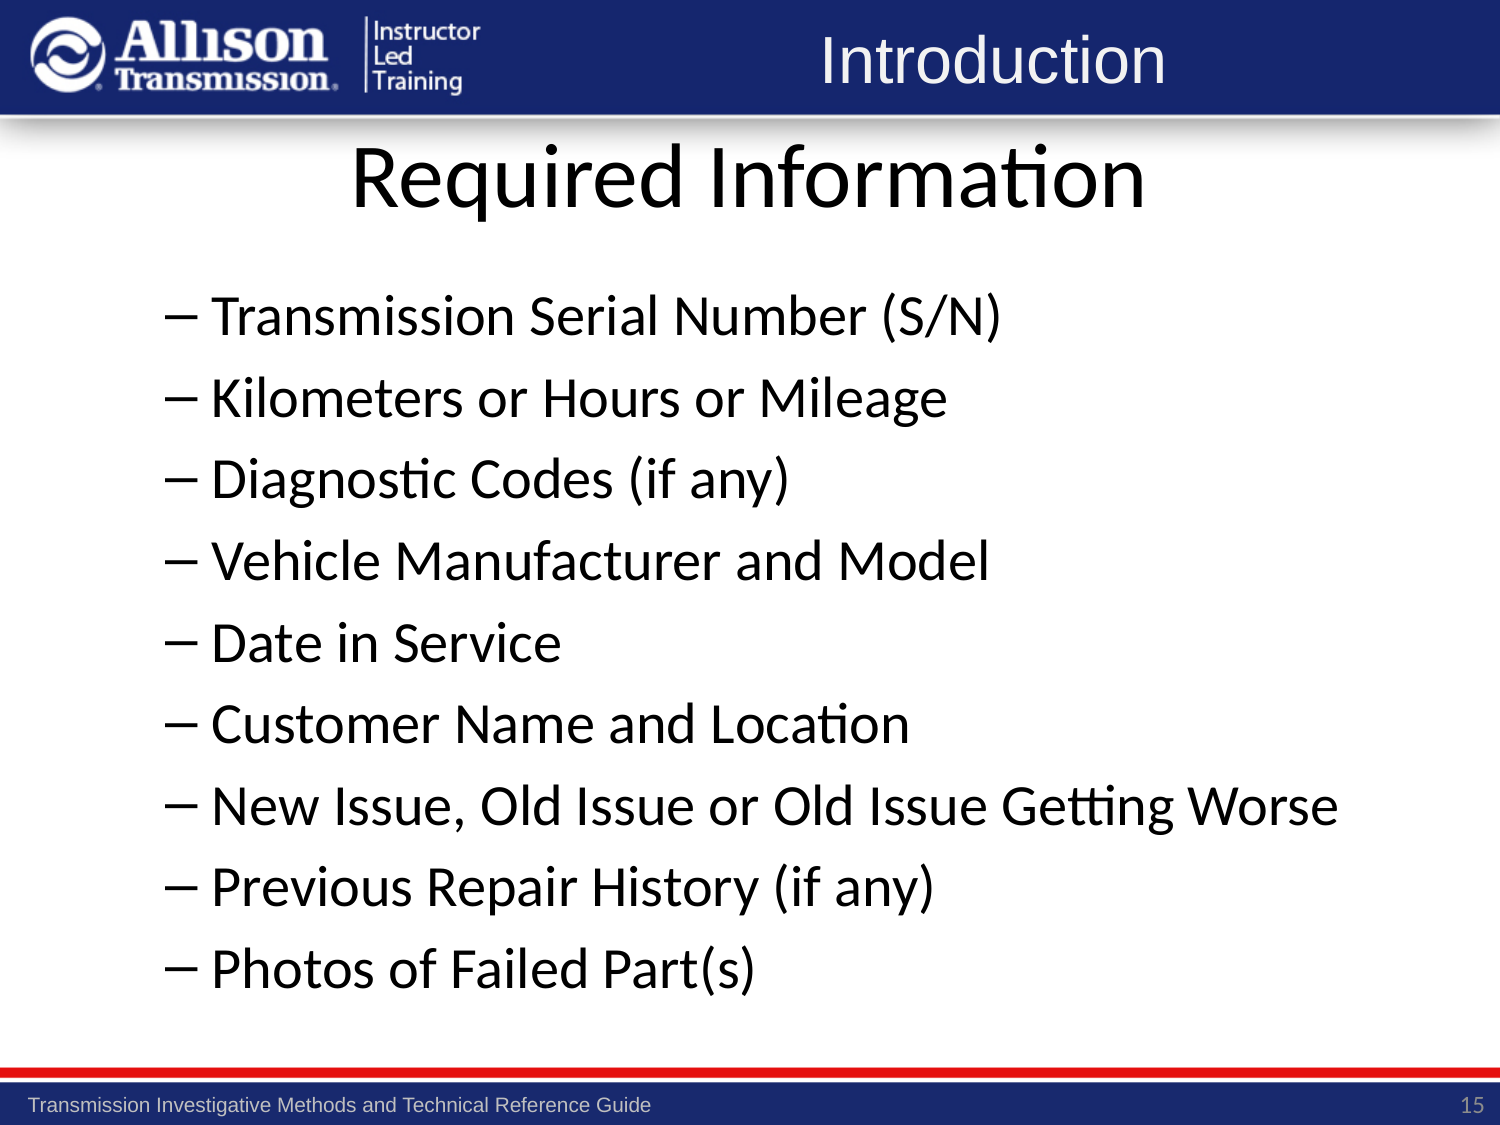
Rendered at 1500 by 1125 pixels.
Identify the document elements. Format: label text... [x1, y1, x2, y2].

slide_number 15 [1149, 1074, 1500, 1125]
picture [0, 0, 1500, 1125]
list Transmission Serial Number (S/N) Kilometers or Hours or Mileage Diagnostic Codes (if any) Vehicle Manufacturer and Model Date in Service Customer Name and Location New Issue, Old Issue or Old Issue Getting Worse Previous Repair History (if any) Photos of Failed Part(s) [75, 270, 1425, 1063]
title Required Information [75, 76, 1425, 265]
